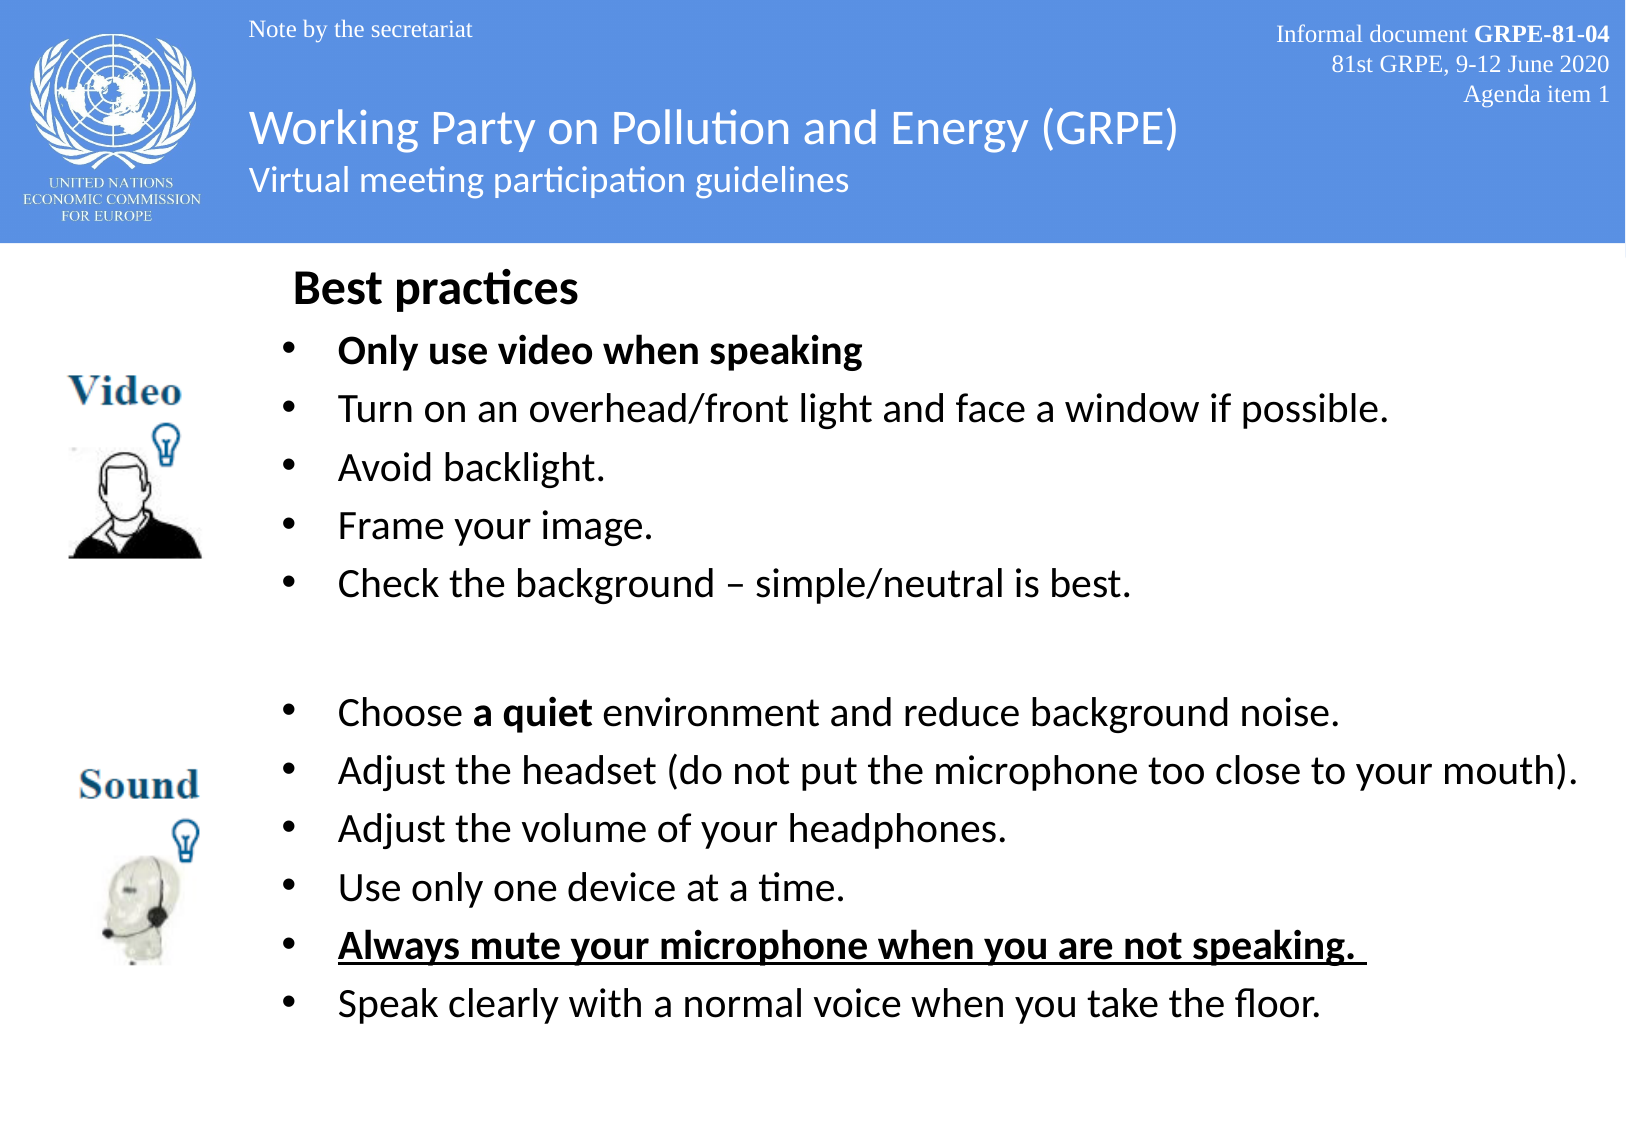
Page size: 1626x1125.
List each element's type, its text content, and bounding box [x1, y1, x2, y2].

text_box Informal document GRPE-81-04 81st GRPE, 9-12 June 2020 Agenda item 1 [1073, 10, 1625, 115]
title Working Party on Pollution and Energy (GRPE) Virtual meeting participation guidelines [234, 48, 1593, 247]
list Best practices Only use video when speaking Turn on an overhead/front light and face a window if possible. Avoid backlight. Frame your image. Check the background – simple/neutral is best. Choose a quiet environment and reduce background noise. Adjust the headset (do not put the microphone too close to your mouth). Adjust the volume of your headphones. Use only one device at a time. Always mute your microphone when you are not speaking. Speak clearly with a normal voice when you take the floor. [266, 246, 1625, 1121]
picture [0, 0, 1626, 1125]
picture [49, 763, 220, 984]
text_box Note by the secretariat [233, 4, 697, 50]
picture [36, 361, 232, 589]
